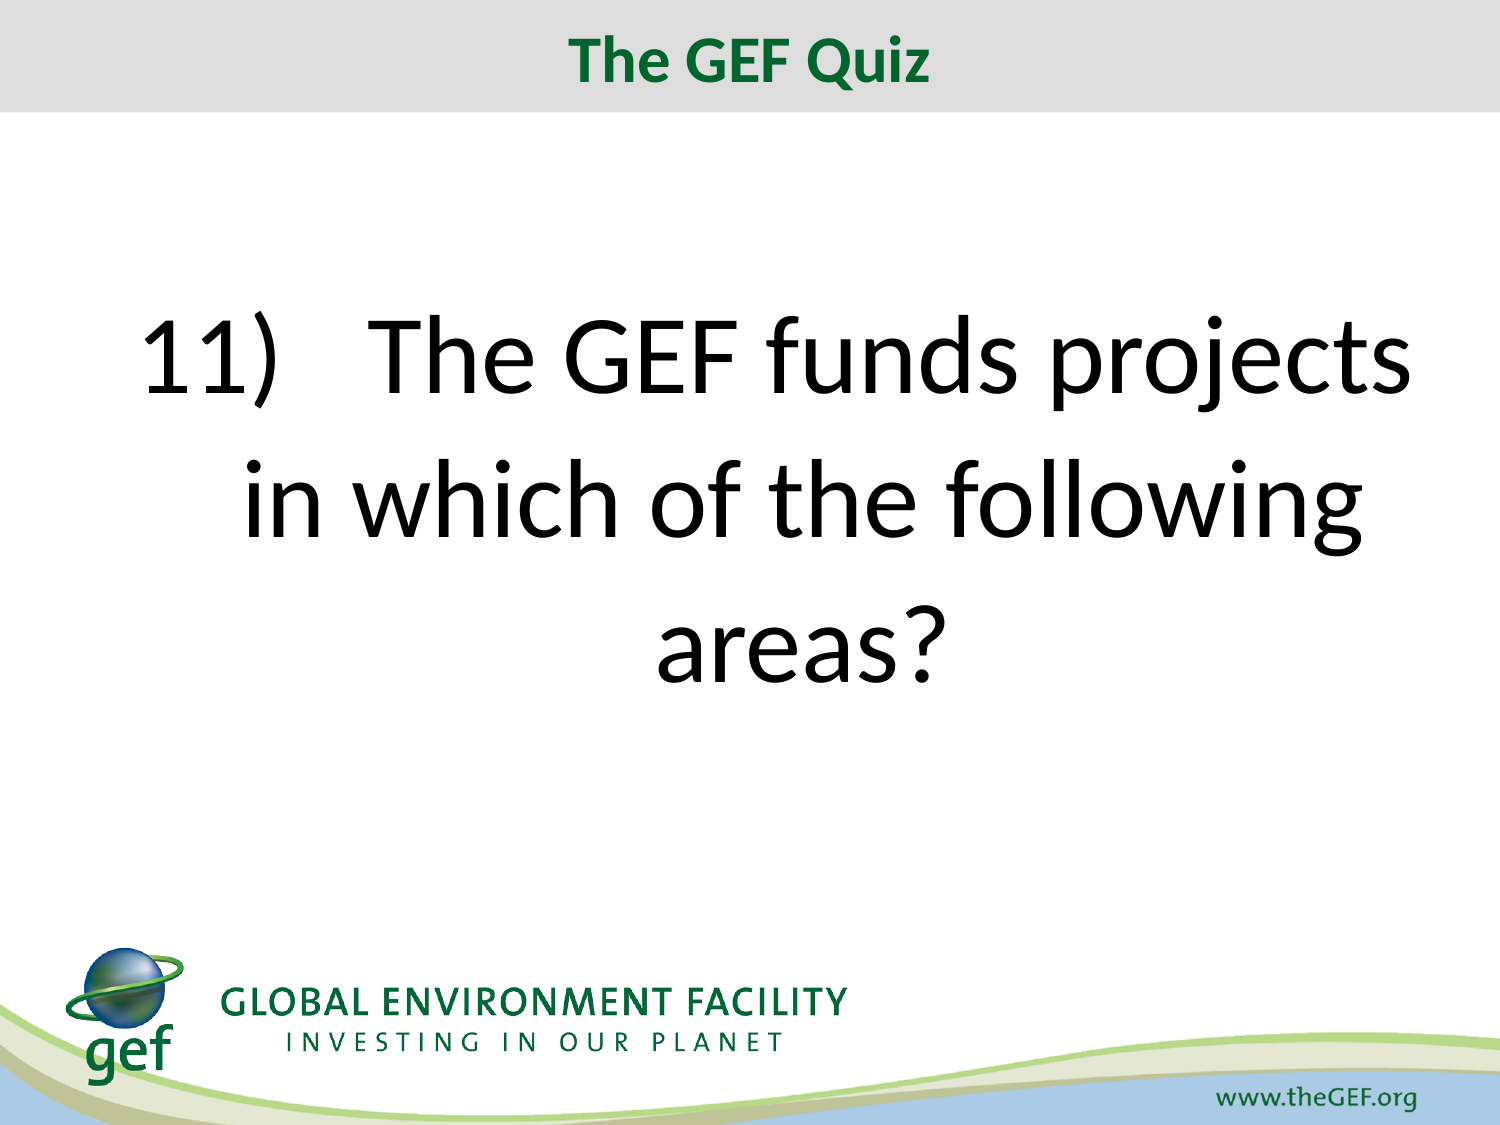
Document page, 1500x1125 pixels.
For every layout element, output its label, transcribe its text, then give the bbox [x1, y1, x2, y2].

text_box The GEF Quiz [0, 0, 1500, 113]
picture [0, 920, 1500, 1125]
title 11) The GEF funds projects in which of the following areas? [100, 148, 1451, 918]
